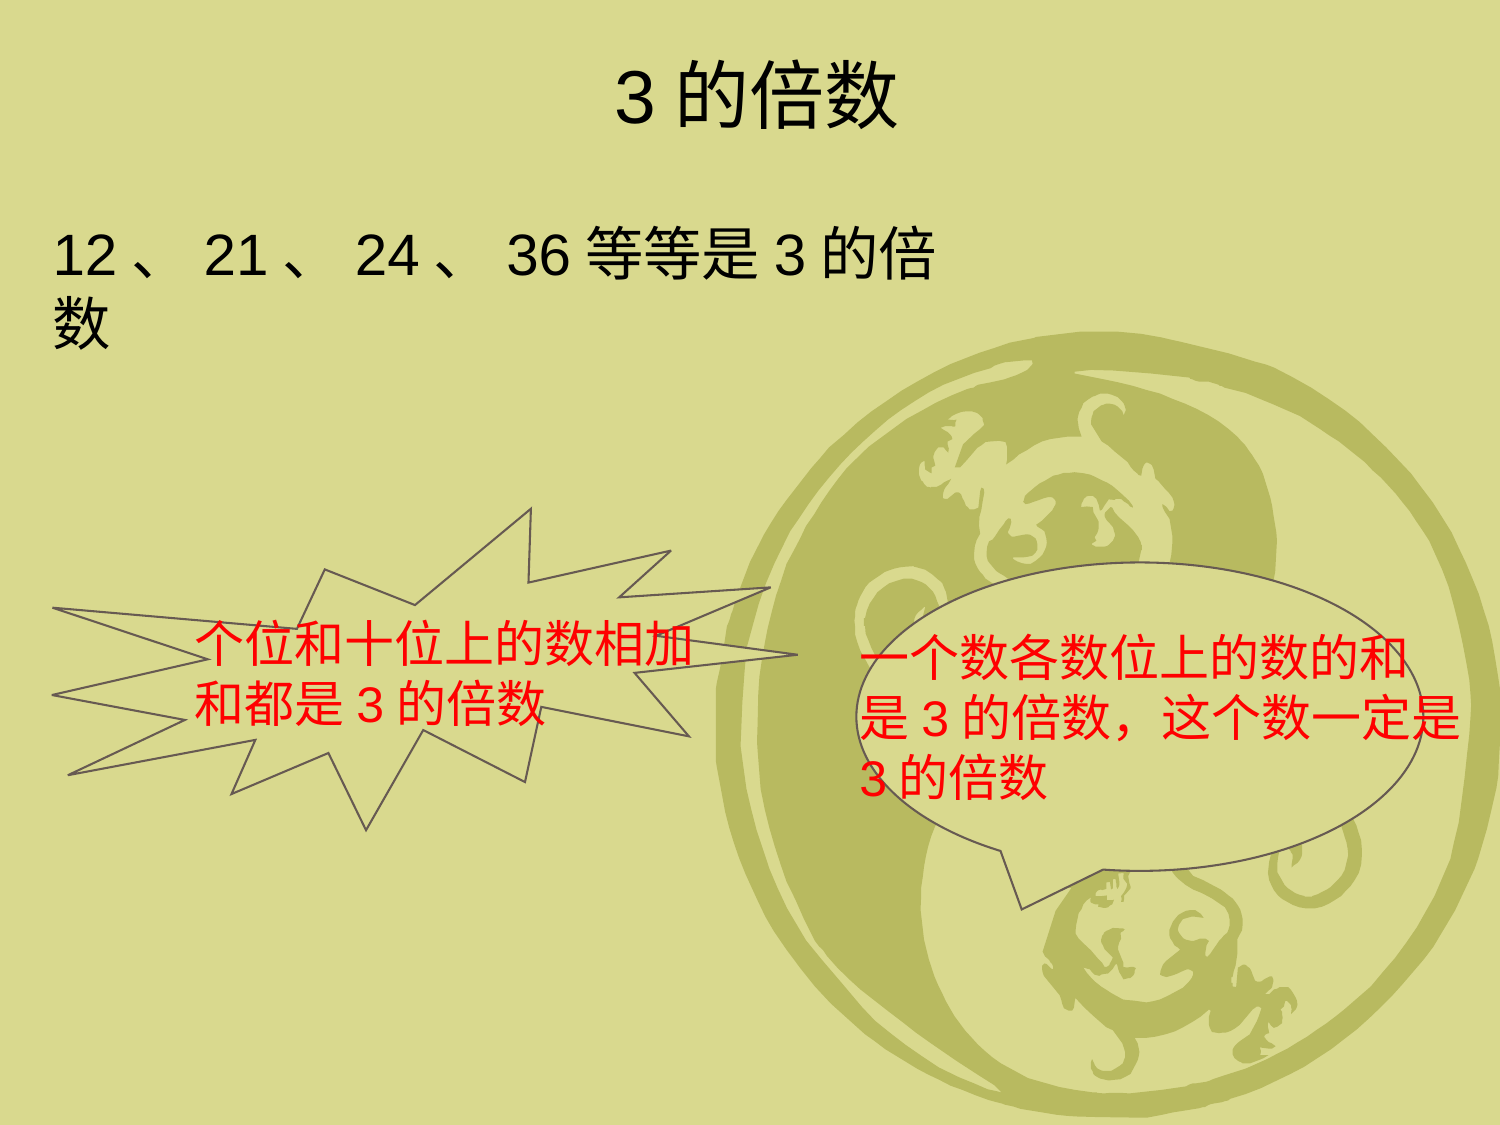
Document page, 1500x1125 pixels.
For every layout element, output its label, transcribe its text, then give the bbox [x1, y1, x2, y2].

text_box [442, 741, 535, 784]
text_box [52, 606, 179, 651]
text_box 3的倍数 [599, 41, 914, 146]
text_box [51, 664, 179, 720]
text_box [918, 561, 1362, 619]
text_box 12、21、24、36等等是3的倍数 [37, 209, 956, 365]
text_box [710, 641, 798, 666]
text_box [918, 814, 1362, 911]
text_box 个位和十位上的数相加 和都是3的倍数 [179, 605, 710, 741]
text_box [67, 721, 419, 833]
text_box [306, 506, 772, 615]
text_box 一个数各数位上的数的和 是3的倍数，这个数一定是 3的倍数 [844, 619, 1476, 814]
